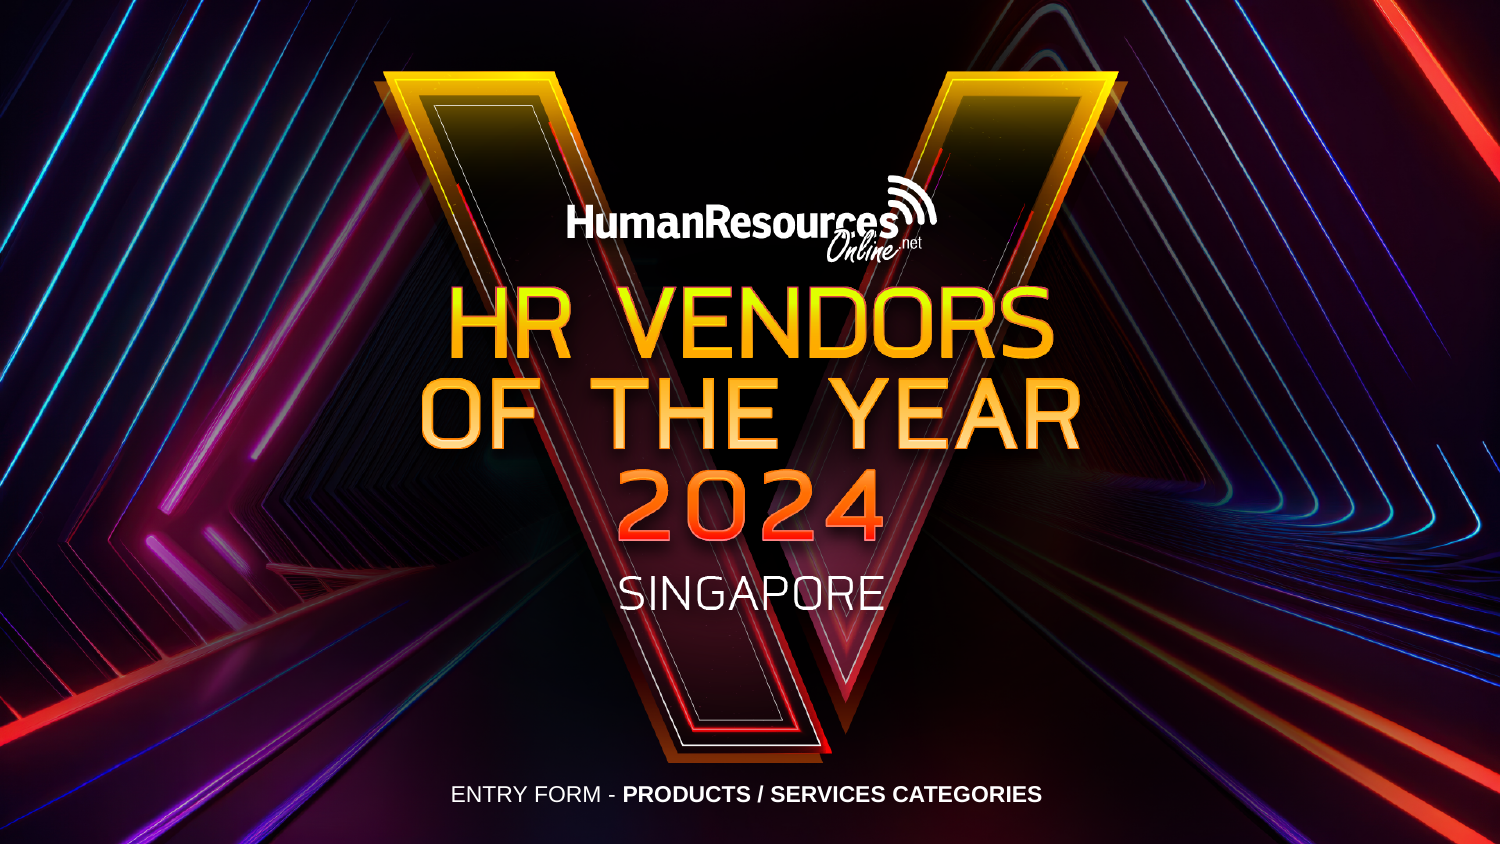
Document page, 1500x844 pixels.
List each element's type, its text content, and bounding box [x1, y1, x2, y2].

picture [0, 0, 1500, 844]
text_box ENTRY FORM - PRODUCTS / SERVICES CATEGORIES [419, 764, 1081, 822]
